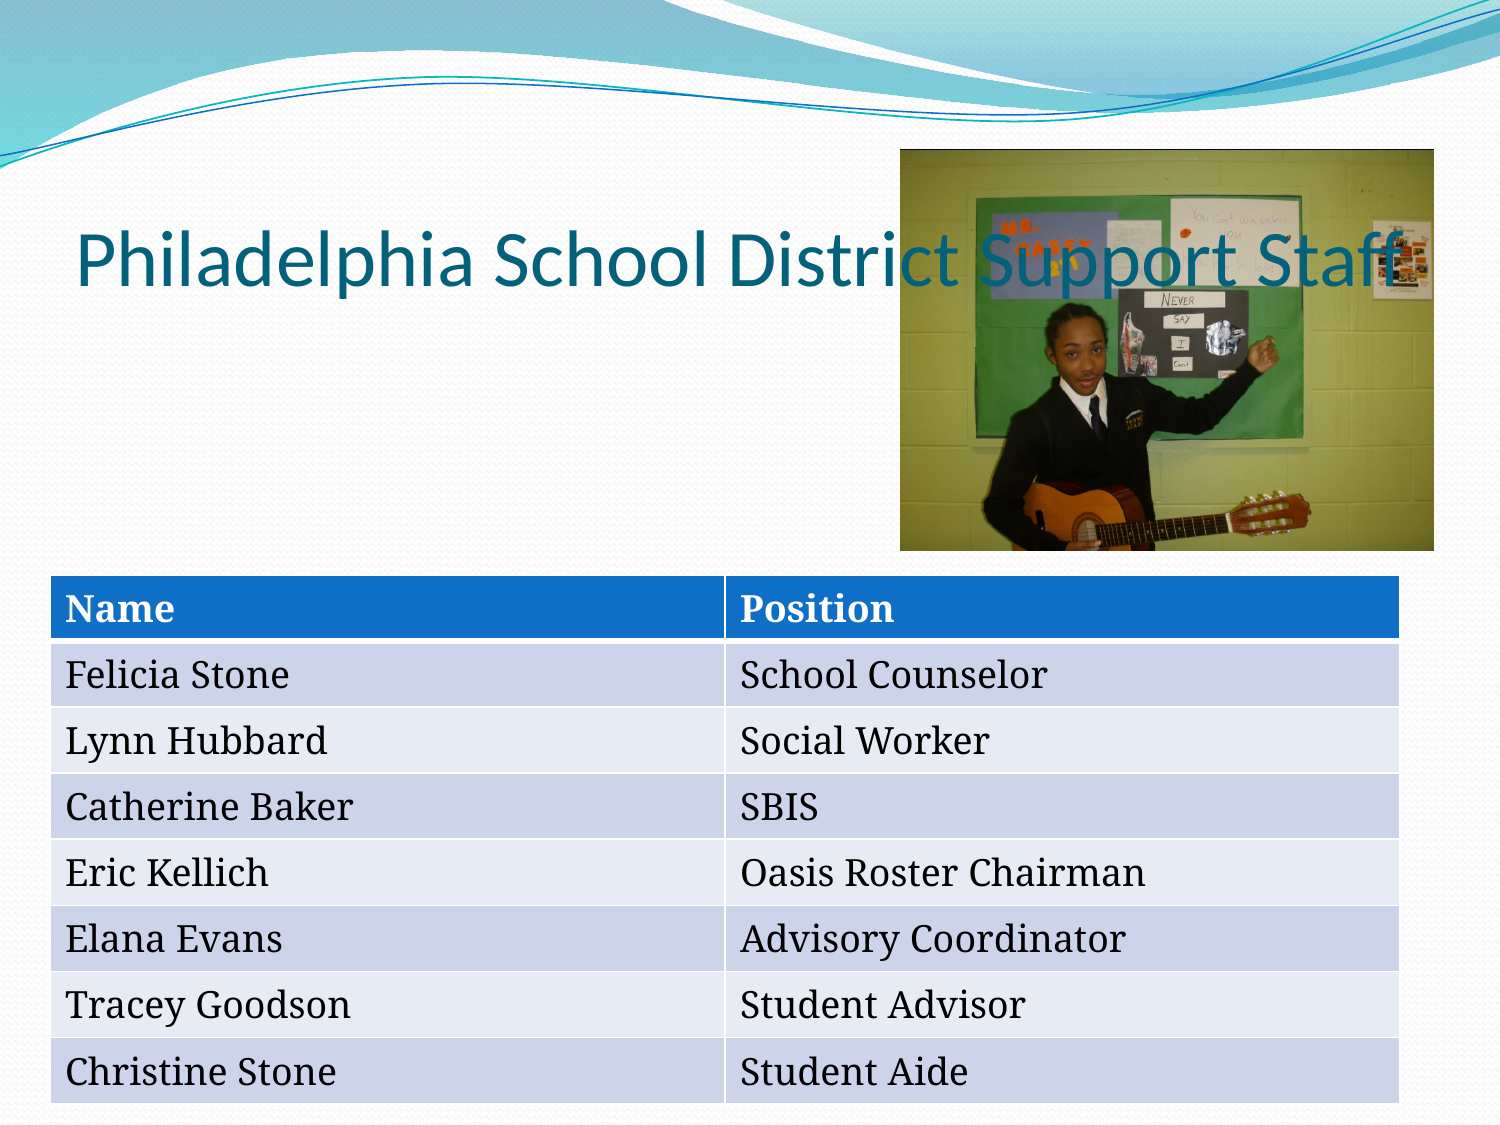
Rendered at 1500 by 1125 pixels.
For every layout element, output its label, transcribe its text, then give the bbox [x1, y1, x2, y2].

table_cell Lynn Hubbard [51, 708, 724, 772]
table_cell SBIS [726, 774, 1399, 838]
table_cell Christine Stone [51, 1038, 724, 1103]
table_cell Catherine Baker [51, 774, 724, 838]
picture [899, 149, 1434, 551]
table_cell Oasis Roster Chairman [726, 840, 1399, 905]
table_header Position [726, 576, 1399, 638]
table_cell Social Worker [726, 708, 1399, 772]
table_header Name [51, 576, 724, 638]
table_cell Advisory Coordinator [726, 906, 1399, 971]
table_cell Elana Evans [51, 906, 724, 971]
table_cell School Counselor [726, 644, 1399, 706]
table_cell Tracey Goodson [51, 972, 724, 1037]
title Philadelphia School District Support Staff [75, 115, 1425, 303]
table_cell Felicia Stone [51, 644, 724, 706]
table_cell Student Advisor [726, 972, 1399, 1037]
table_cell Student Aide [726, 1038, 1399, 1103]
table_cell Eric Kellich [51, 840, 724, 905]
